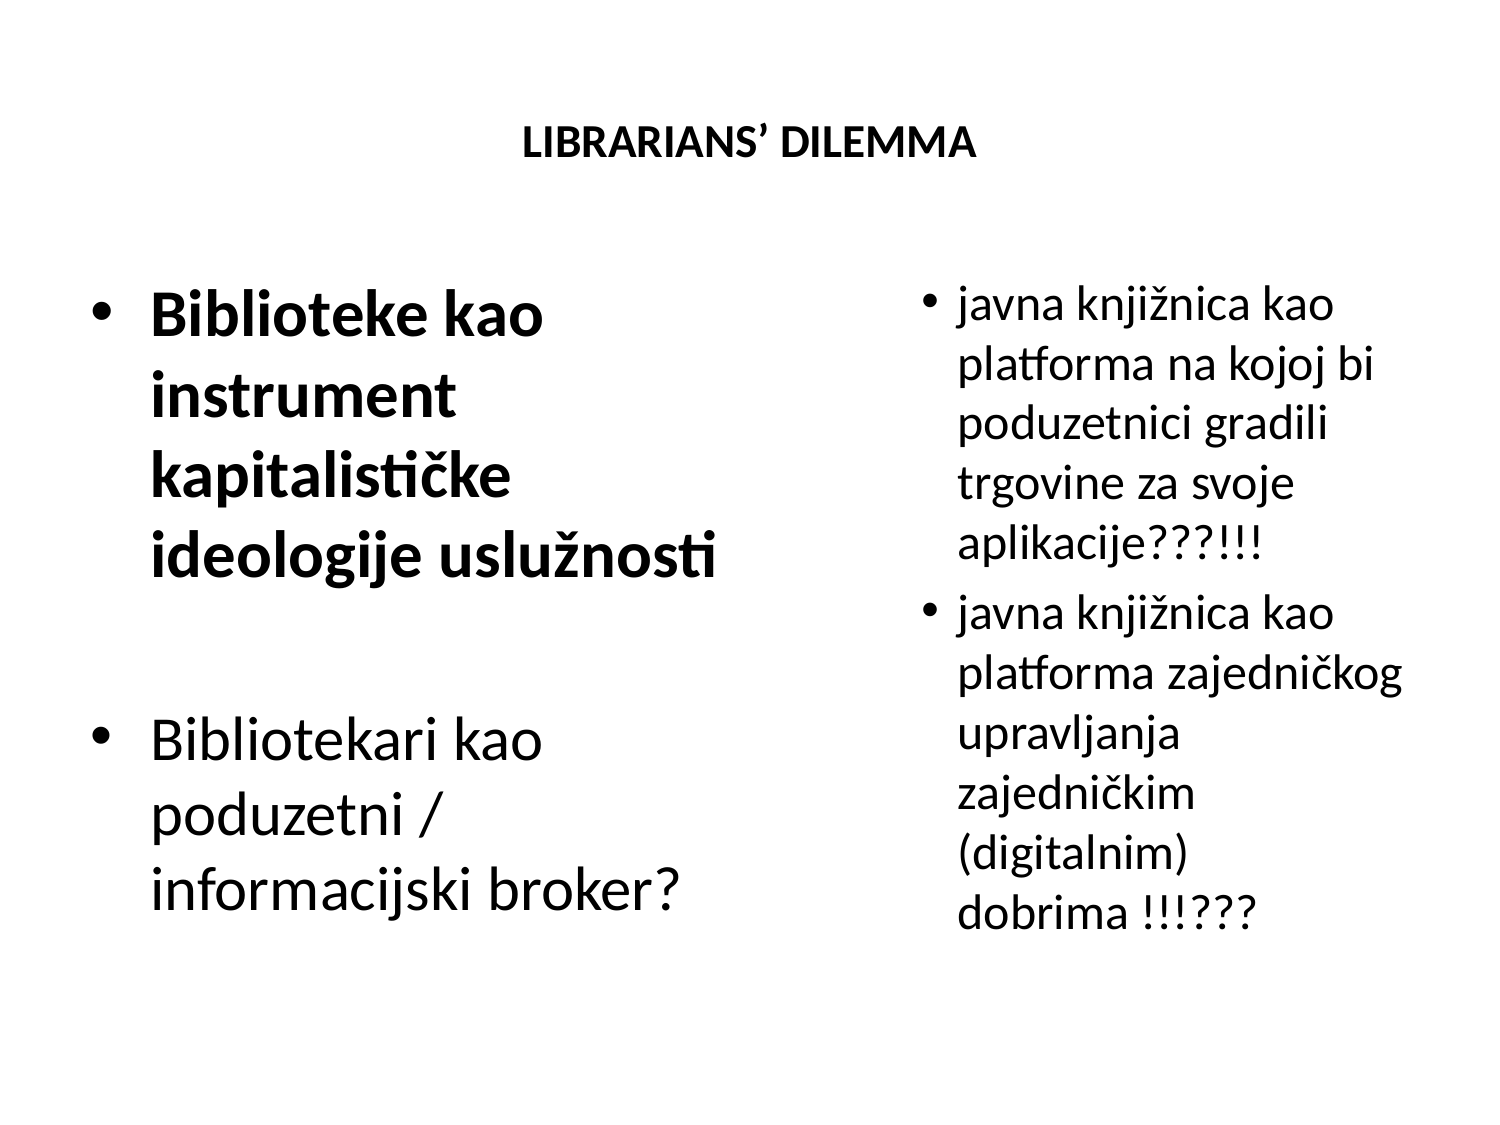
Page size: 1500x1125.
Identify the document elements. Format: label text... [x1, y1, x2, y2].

list javna knjižnica kao platforma na kojoj bi poduzetnici gradili trgovine za svoje aplikacije???!!! javna knjižnica kao platforma zajedničkog upravljanja zajedničkim (digitalnim) dobrima !!!??? [762, 262, 1425, 1005]
title LIBRARIANS’ DILEMMA [75, 45, 1425, 233]
list Biblioteke kao instrument kapitalističke ideologije uslužnosti Bibliotekari kao poduzetni / informacijski broker? [75, 262, 738, 1005]
